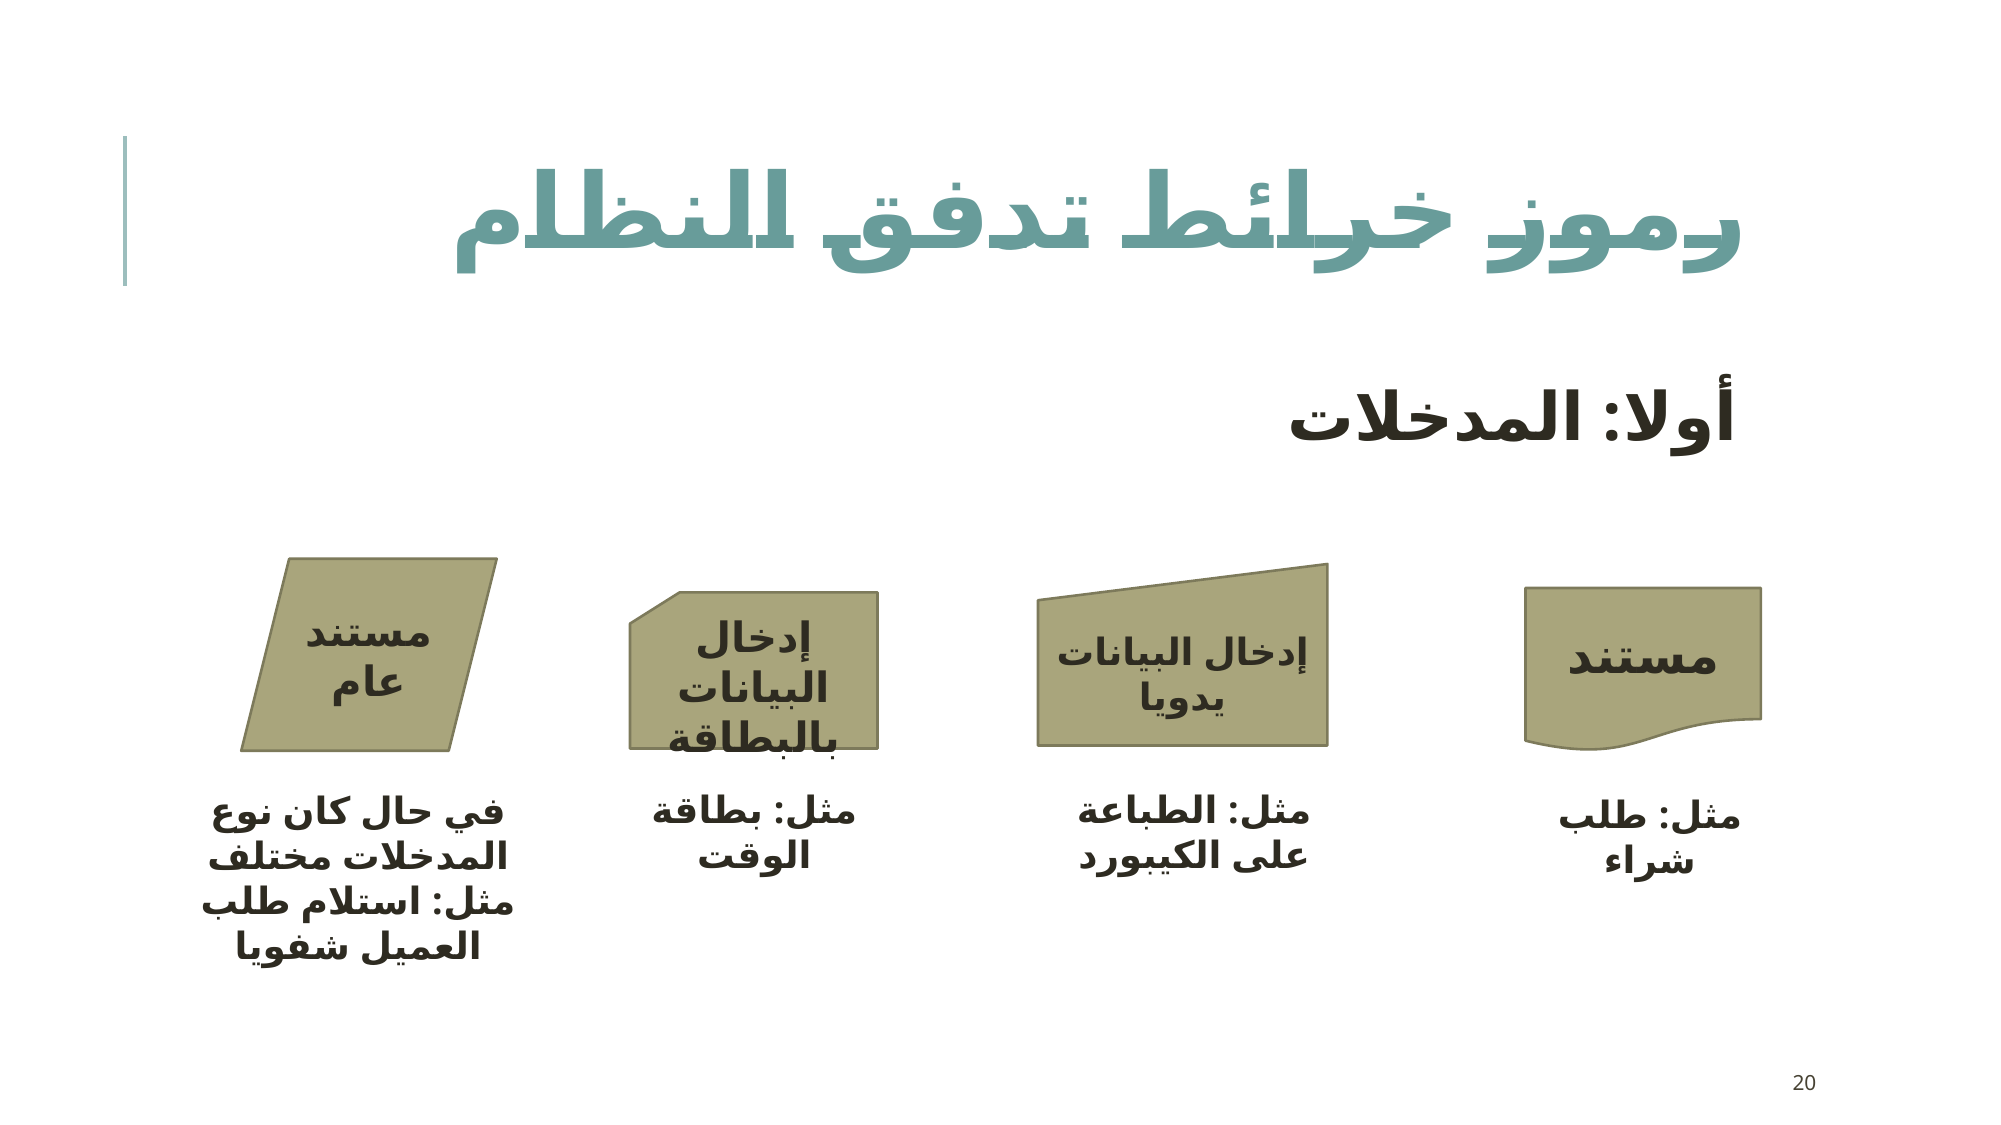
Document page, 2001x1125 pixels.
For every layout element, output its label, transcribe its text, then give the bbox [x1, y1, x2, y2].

text_box في حال كان نوع المدخلات مختلف مثل: استلام طلب العميل شفويا [185, 779, 531, 975]
text_box مستند [1524, 586, 1763, 751]
list أولا: المدخلات [168, 375, 1763, 1035]
text_box إدخال البيانات بالبطاقة [628, 591, 879, 750]
slide_number 20 [1777, 1061, 1938, 1107]
text_box مثل: الطباعة على الكيبورد [1060, 778, 1328, 884]
text_box إدخال البيانات يدويا [1036, 562, 1329, 747]
text_box مثل: طلب شراء [1525, 783, 1775, 888]
text_box مثل: بطاقة الوقت [631, 778, 878, 884]
title رموز خرائط تدفق النظام [168, 96, 1763, 342]
text_box مستند عام [239, 557, 498, 753]
